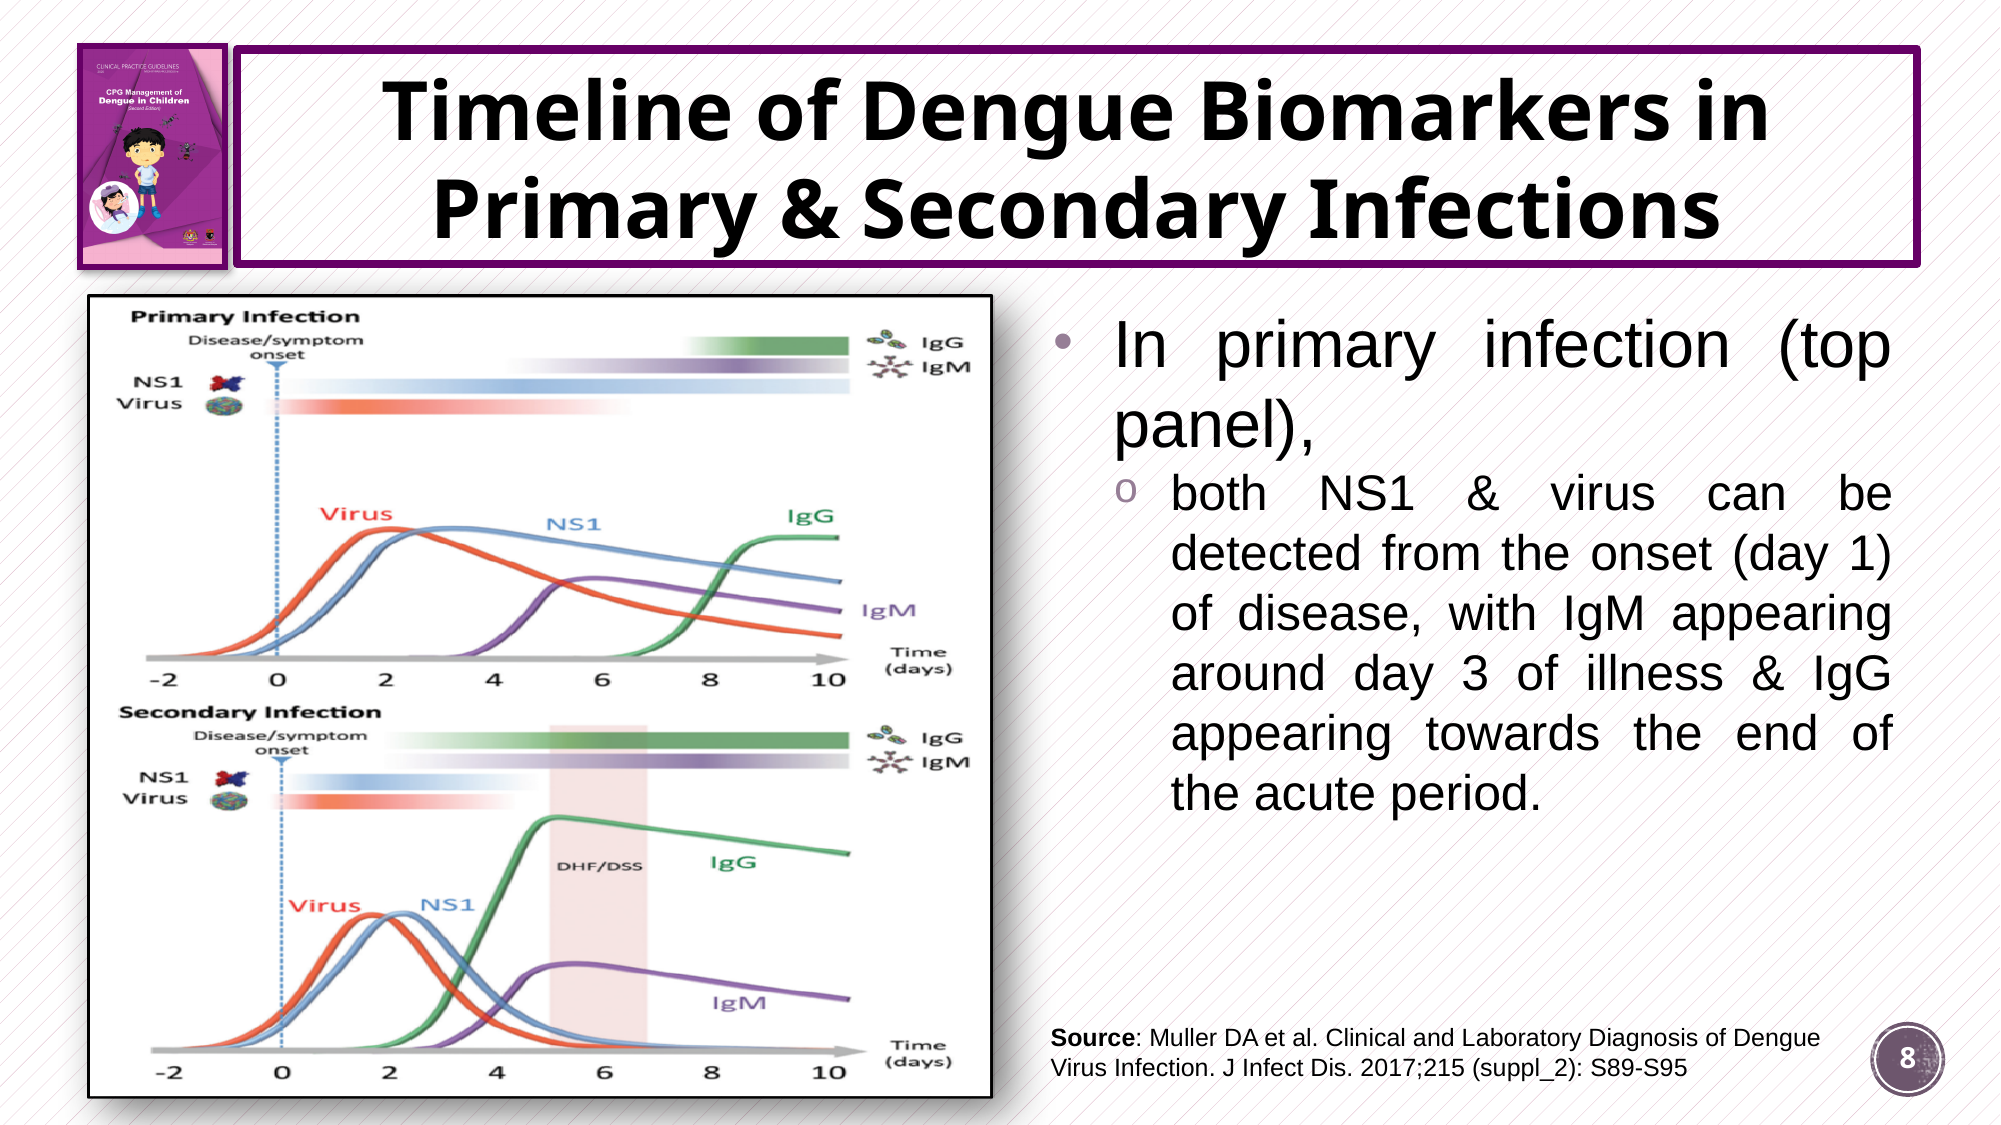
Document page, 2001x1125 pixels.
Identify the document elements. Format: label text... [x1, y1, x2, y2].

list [89, 296, 993, 1096]
slide_number 8 [1874, 1028, 1961, 1089]
text_box Timeline of Dengue Biomarkers in Primary & Secondary Infections [237, 49, 1918, 264]
text_box Source: Muller DA et al. Clinical and Laboratory Diagnosis of Dengue Virus Infection. J Infect Dis. 2017;215 (suppl_2): S89-S95 [1035, 1011, 1874, 1093]
picture [83, 49, 222, 264]
list In primary infection (top panel), both NS1 & virus can be detected from the onset (day 1) of disease, with IgM appearing around day 3 of illness & IgG appearing towards the end of the acute period. [1038, 293, 1909, 1017]
